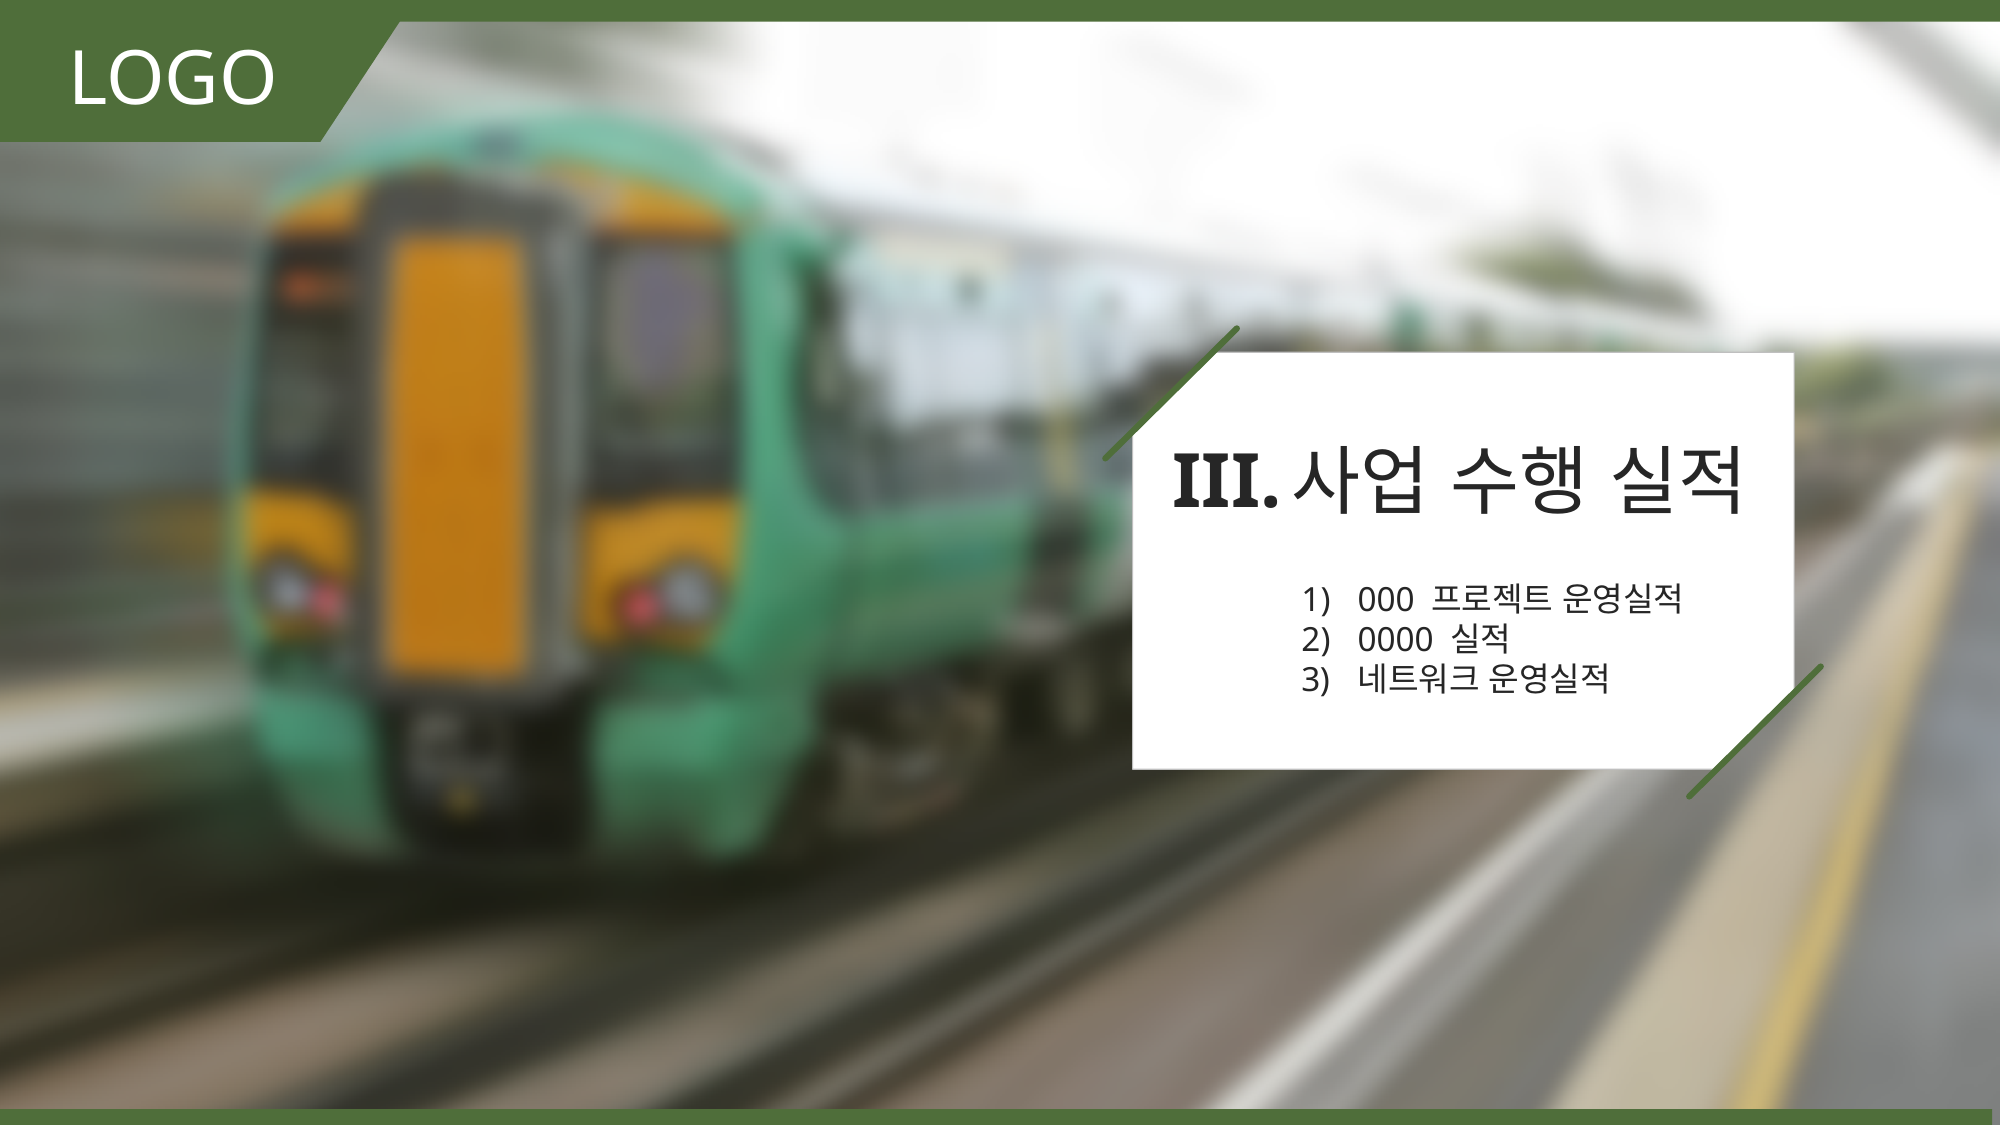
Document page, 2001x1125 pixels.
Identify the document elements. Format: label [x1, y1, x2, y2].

picture [0, 143, 2000, 1125]
text_box [1105, 328, 1821, 797]
text_box [0, 0, 2000, 143]
